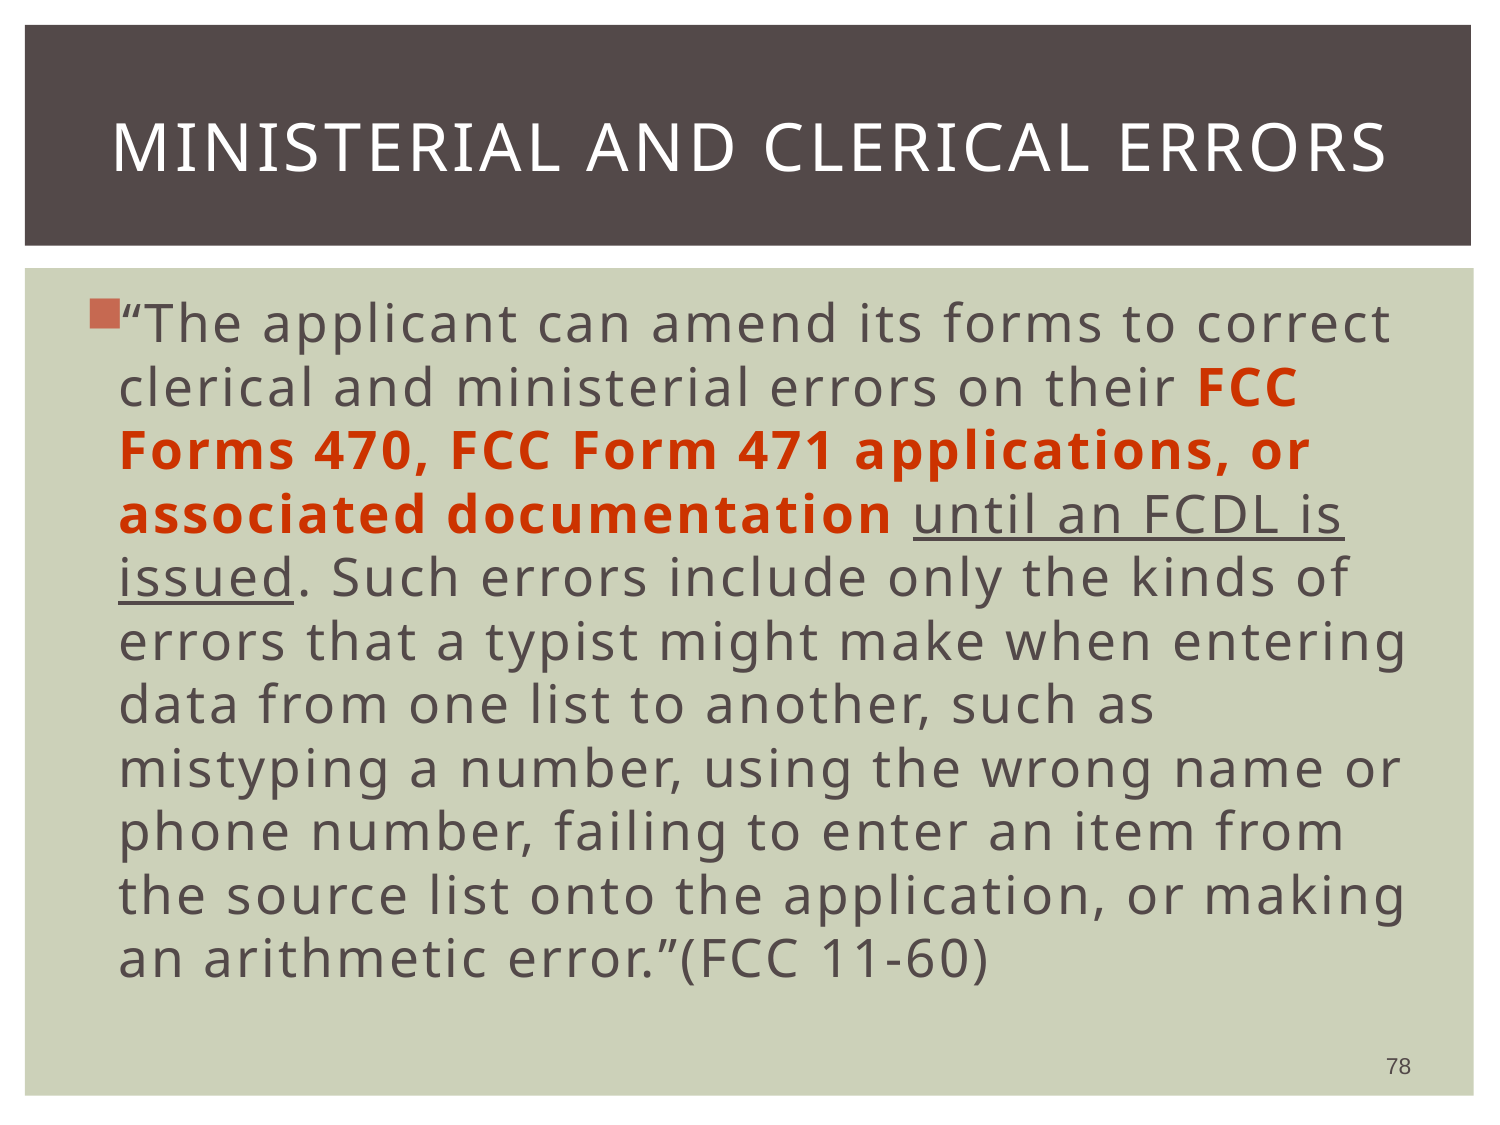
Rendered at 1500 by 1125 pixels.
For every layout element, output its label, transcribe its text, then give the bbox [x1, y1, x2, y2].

list “The applicant can amend its forms to correct clerical and ministerial errors on their FCC Forms 470, FCC Form 471 applications, or associated documentation until an FCDL is issued. Such errors include only the kinds of errors that a typist might make when entering data from one list to another, such as mistyping a number, using the wrong name or phone number, failing to enter an item from the source list onto the application, or making an arithmetic error.”(FCC 11-60) [62, 282, 1442, 1005]
slide_number 78 [1349, 1041, 1448, 1089]
title Ministerial and Clerical Errors [62, 58, 1438, 232]
